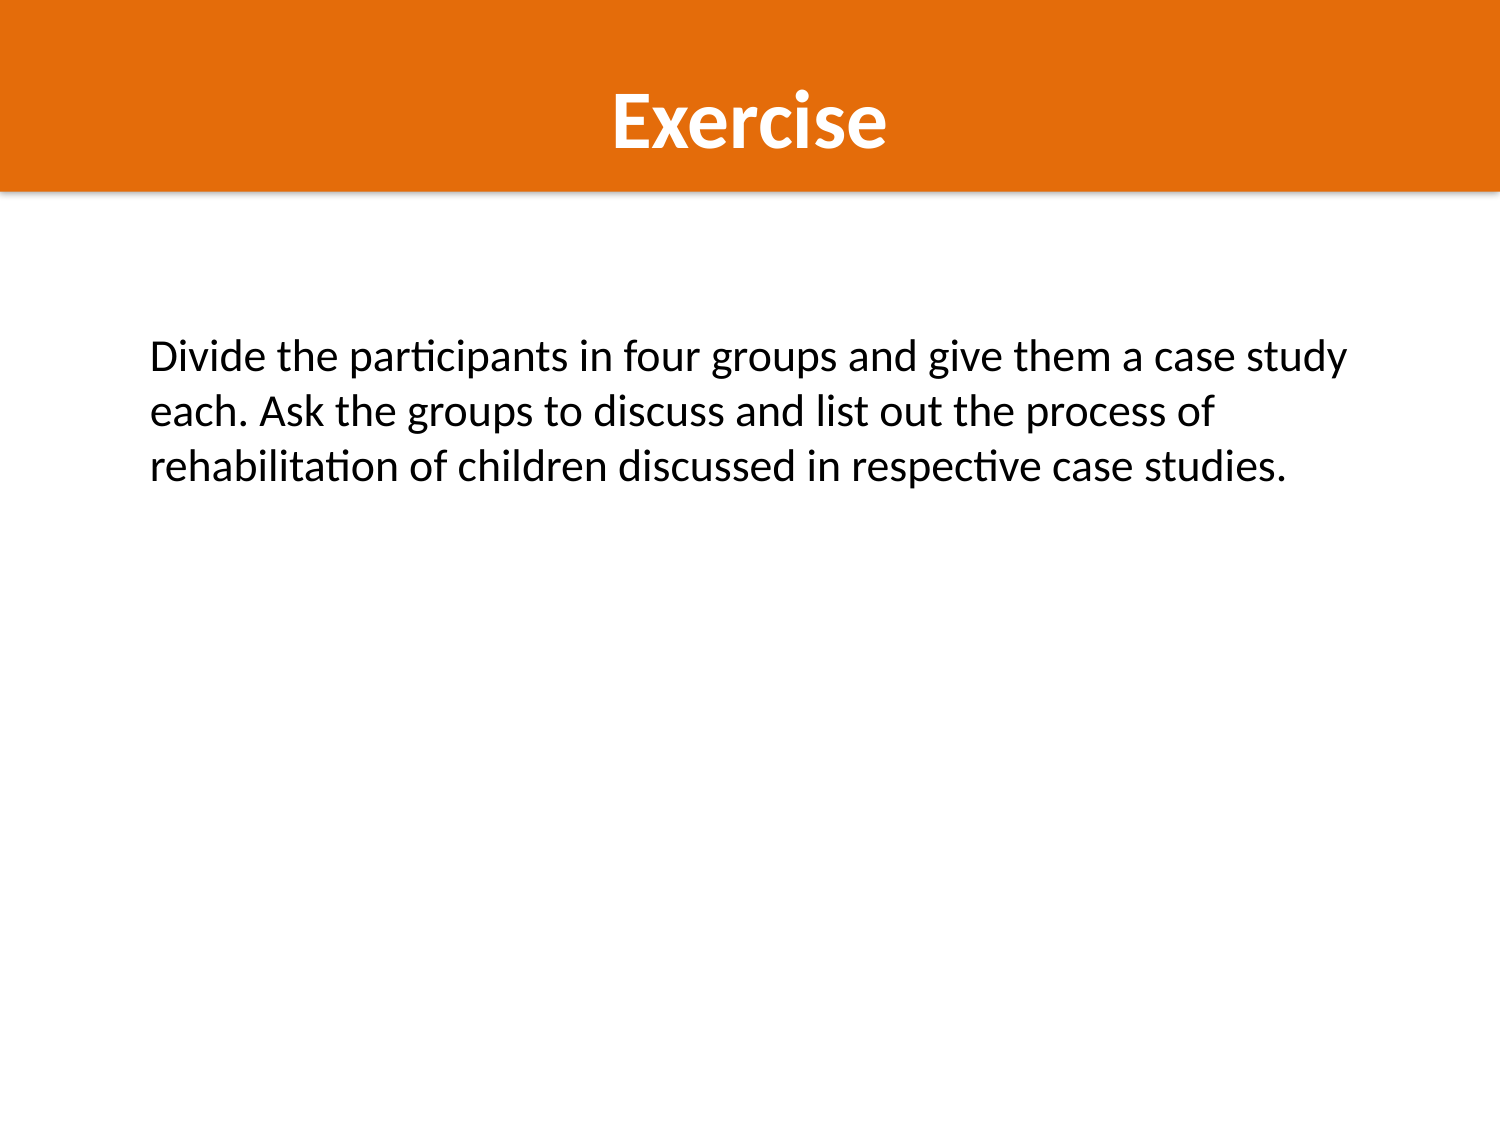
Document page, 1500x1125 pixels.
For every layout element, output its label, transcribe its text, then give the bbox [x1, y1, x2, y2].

text_box Divide the participants in four groups and give them a case study each. Ask the groups to discuss and list out the process of rehabilitation of children discussed in respective case studies. [135, 317, 1370, 498]
text_box Exercise [0, 58, 1500, 173]
